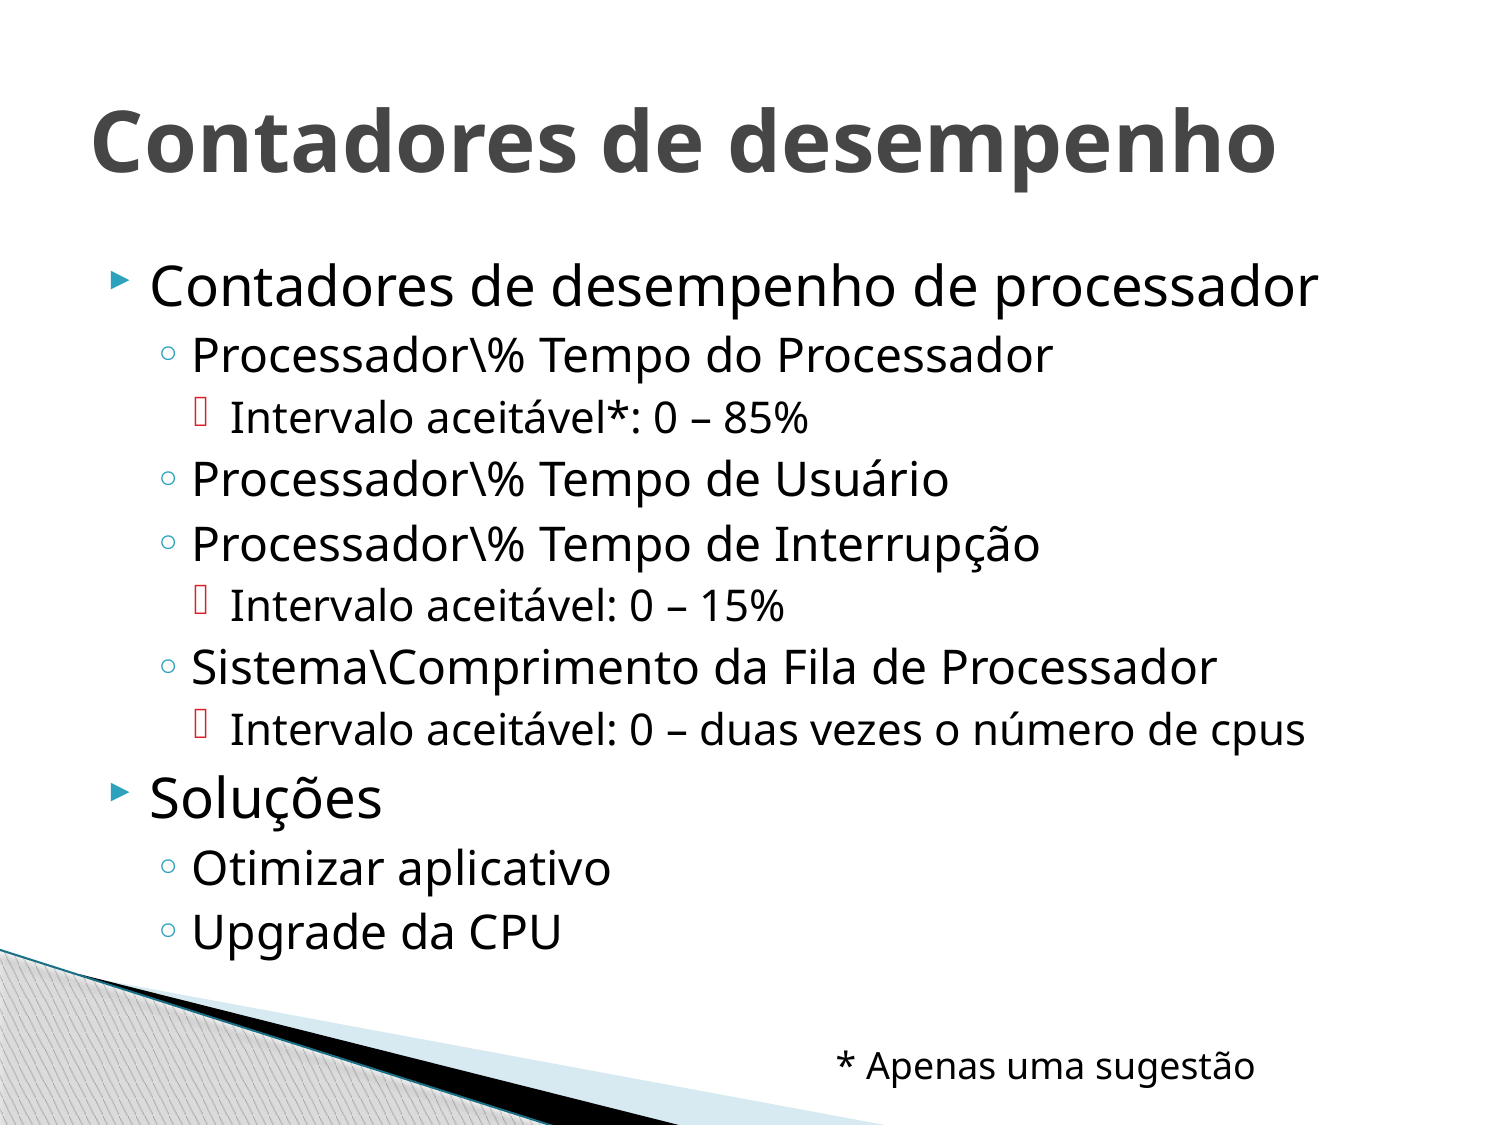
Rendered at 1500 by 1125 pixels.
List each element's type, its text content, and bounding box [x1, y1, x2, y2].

list Contadores de desempenho de processador Processador\% Tempo do Processador Intervalo aceitável*: 0 – 85% Processador\% Tempo de Usuário Processador\% Tempo de Interrupção Intervalo aceitável: 0 – 15% Sistema\Comprimento da Fila de Processador Intervalo aceitável: 0 – duas vezes o número de cpus Soluções Otimizar aplicativo Upgrade da CPU [75, 243, 1425, 986]
title Contadores de desempenho [75, 45, 1425, 233]
text_box * Apenas uma sugestão [820, 1034, 1388, 1095]
